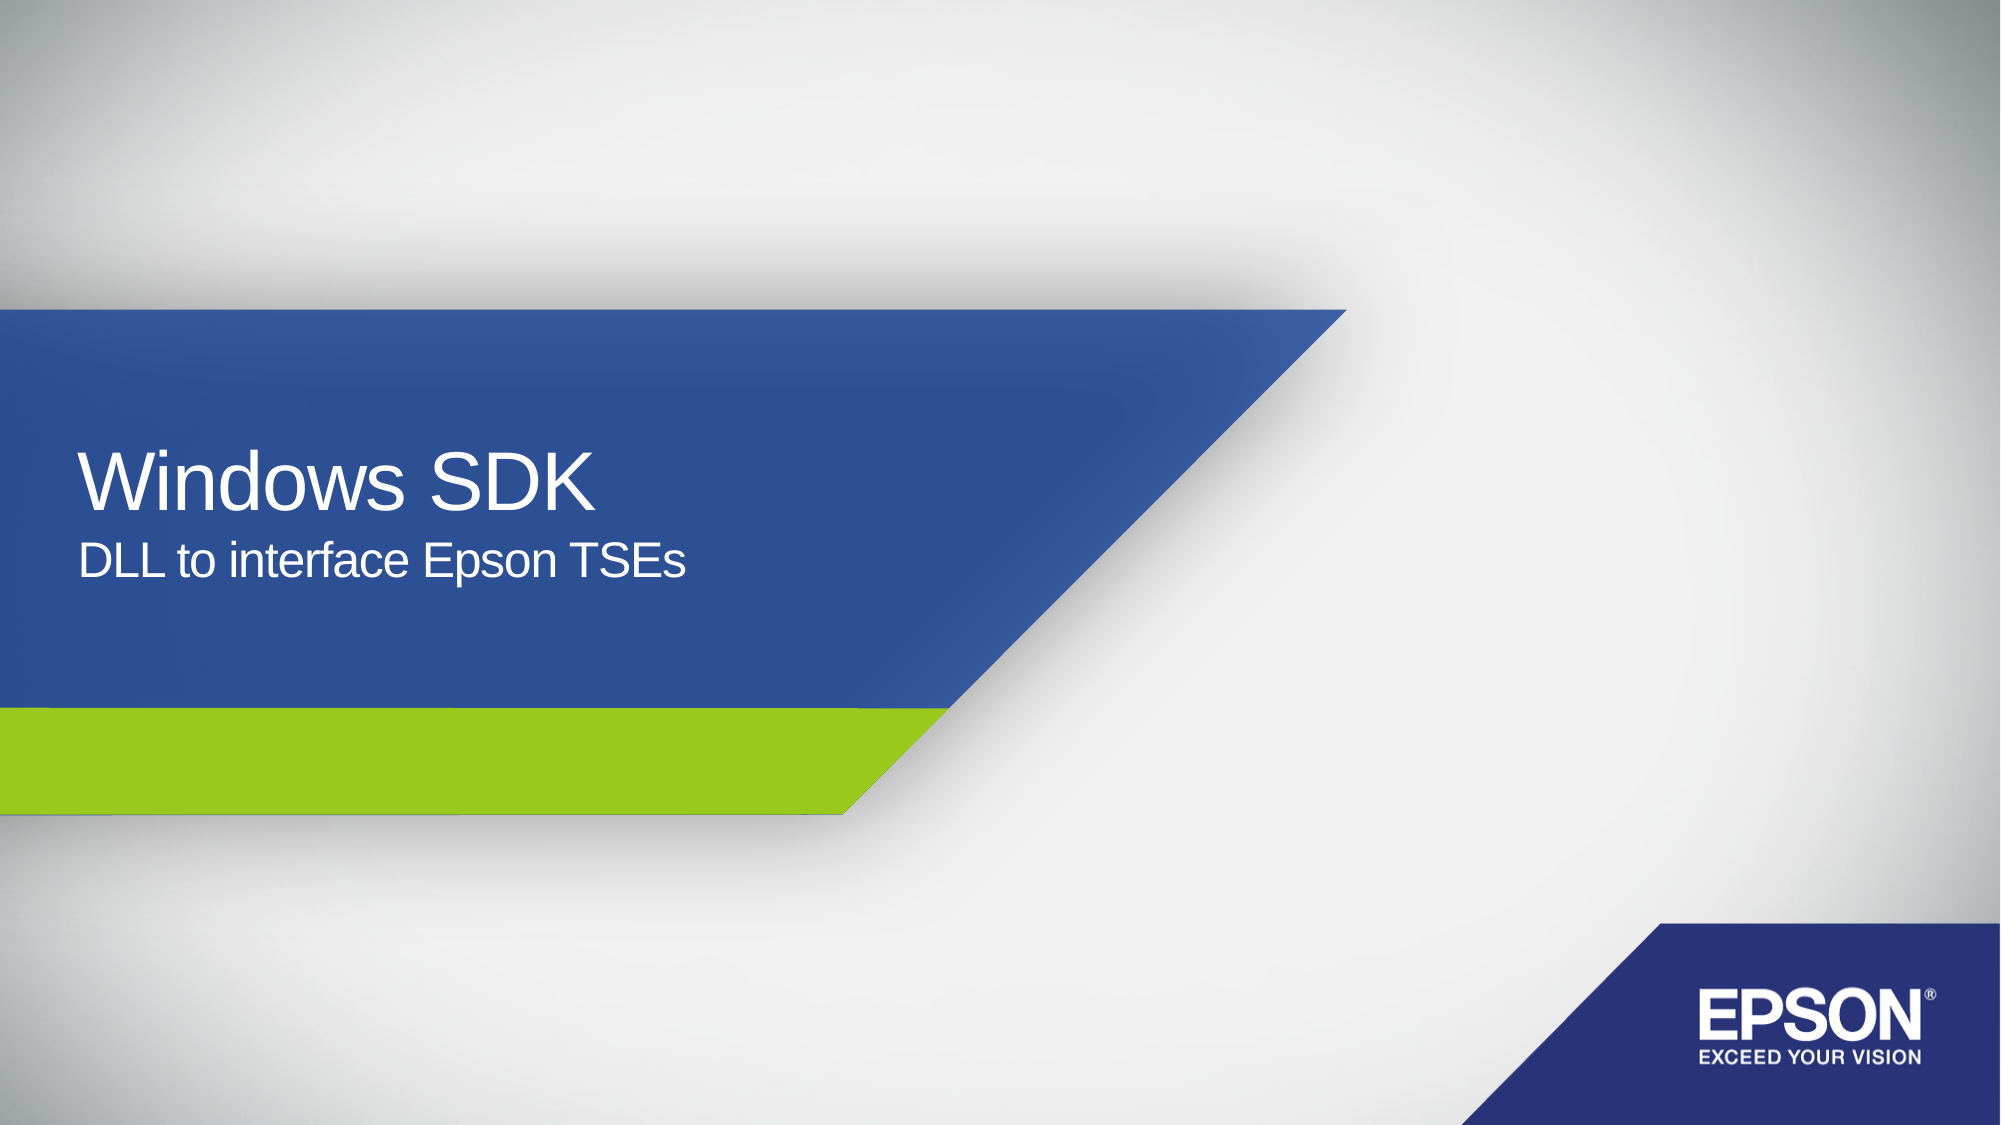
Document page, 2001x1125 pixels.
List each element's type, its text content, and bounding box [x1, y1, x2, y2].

list [1459, 923, 2000, 1125]
text_box Windows SDK DLL to interface Epson TSEs [62, 419, 1130, 625]
picture [0, 0, 2001, 1125]
